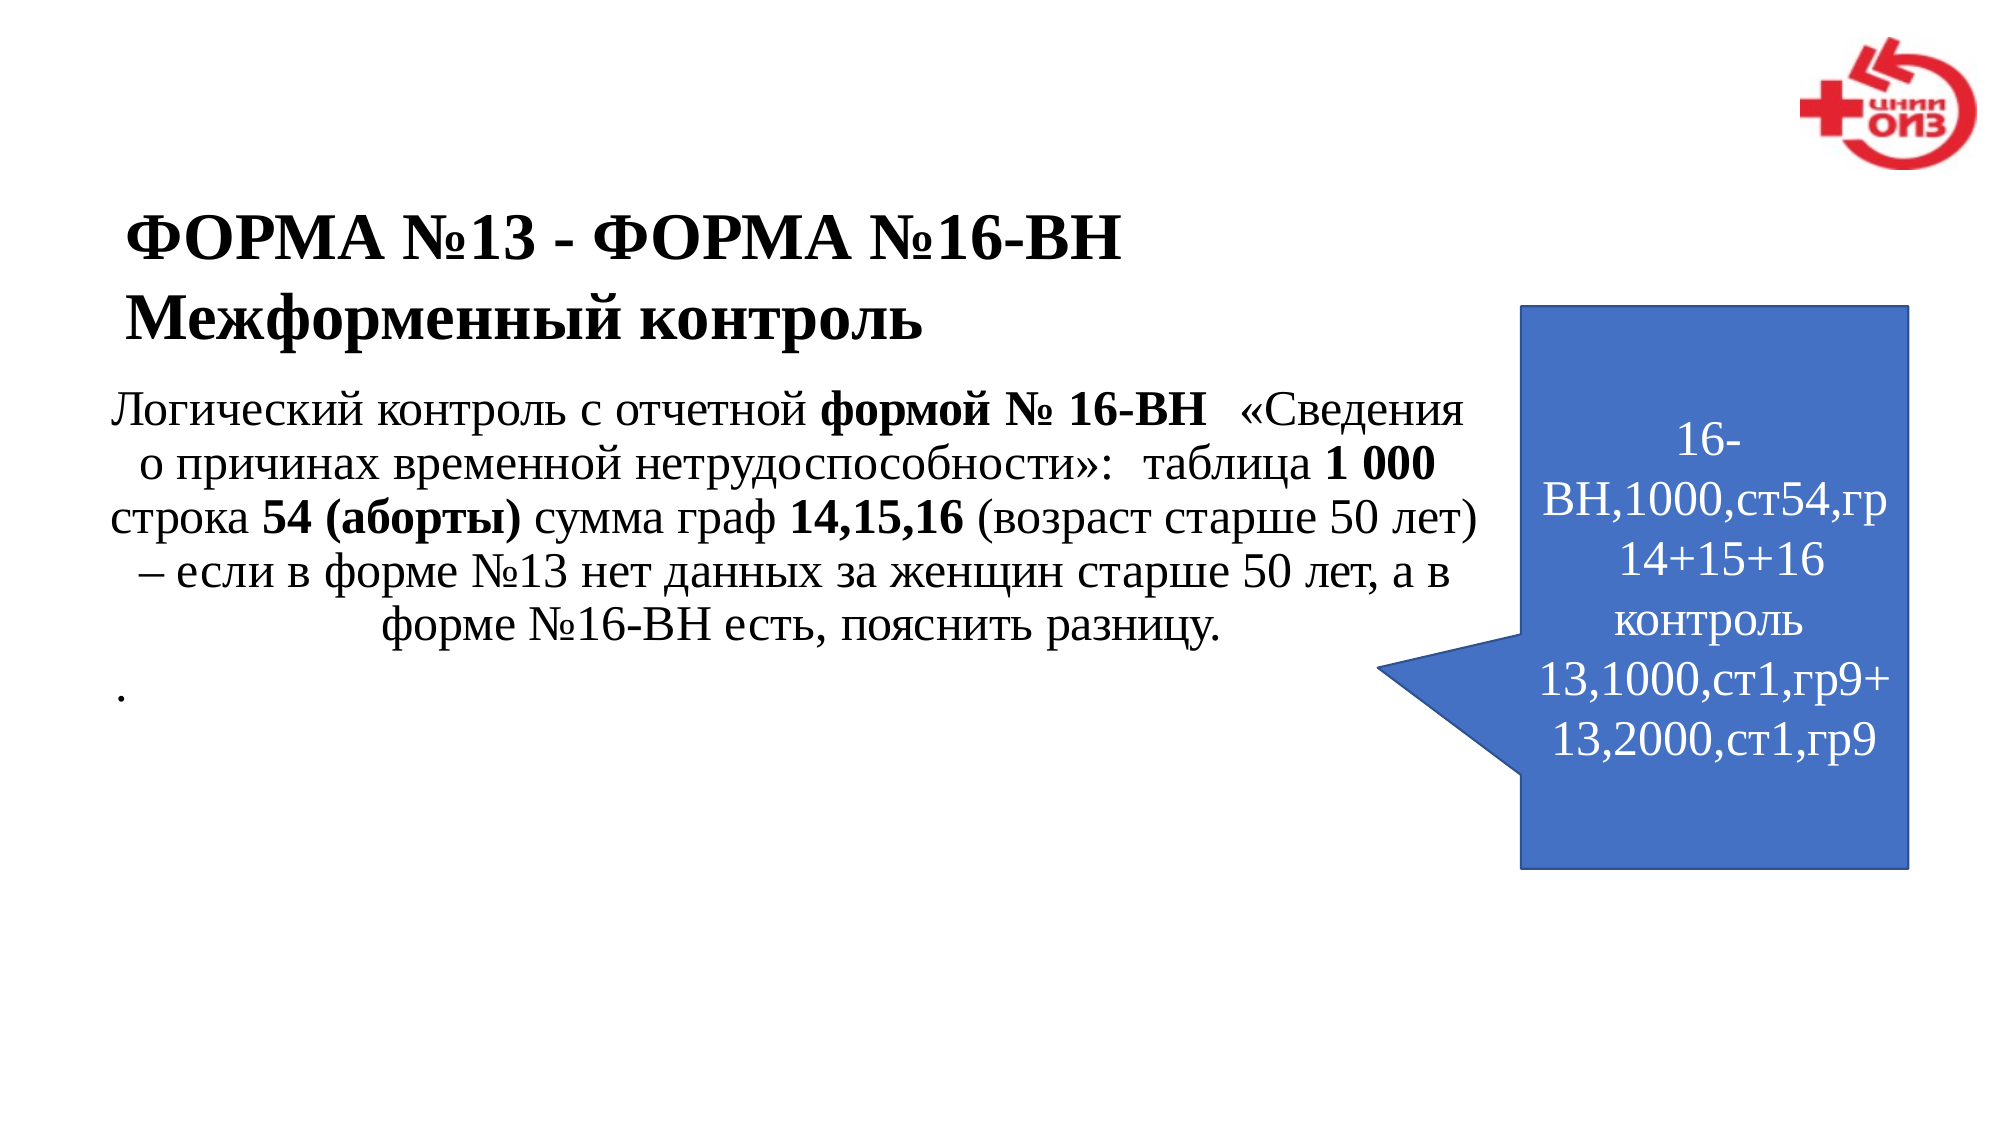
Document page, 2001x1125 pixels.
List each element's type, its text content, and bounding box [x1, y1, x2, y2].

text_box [1376, 304, 1910, 870]
text_box Логический контроль с отчетной формой № 16-ВН «Сведения о причинах временной нетрудоспособности»: таблица 1 000 строка 54 (аборты) сумма граф 14,15,16 (возраст старше 50 лет) – если в форме №13 нет данных за женщин старше 50 лет, а в форме №16-ВН есть, пояснить разницу. . [105, 372, 1371, 711]
picture [1800, 37, 1977, 170]
title ФОРМА №13 - ФОРМА №16-ВН Межформенный контроль [123, 190, 1124, 381]
